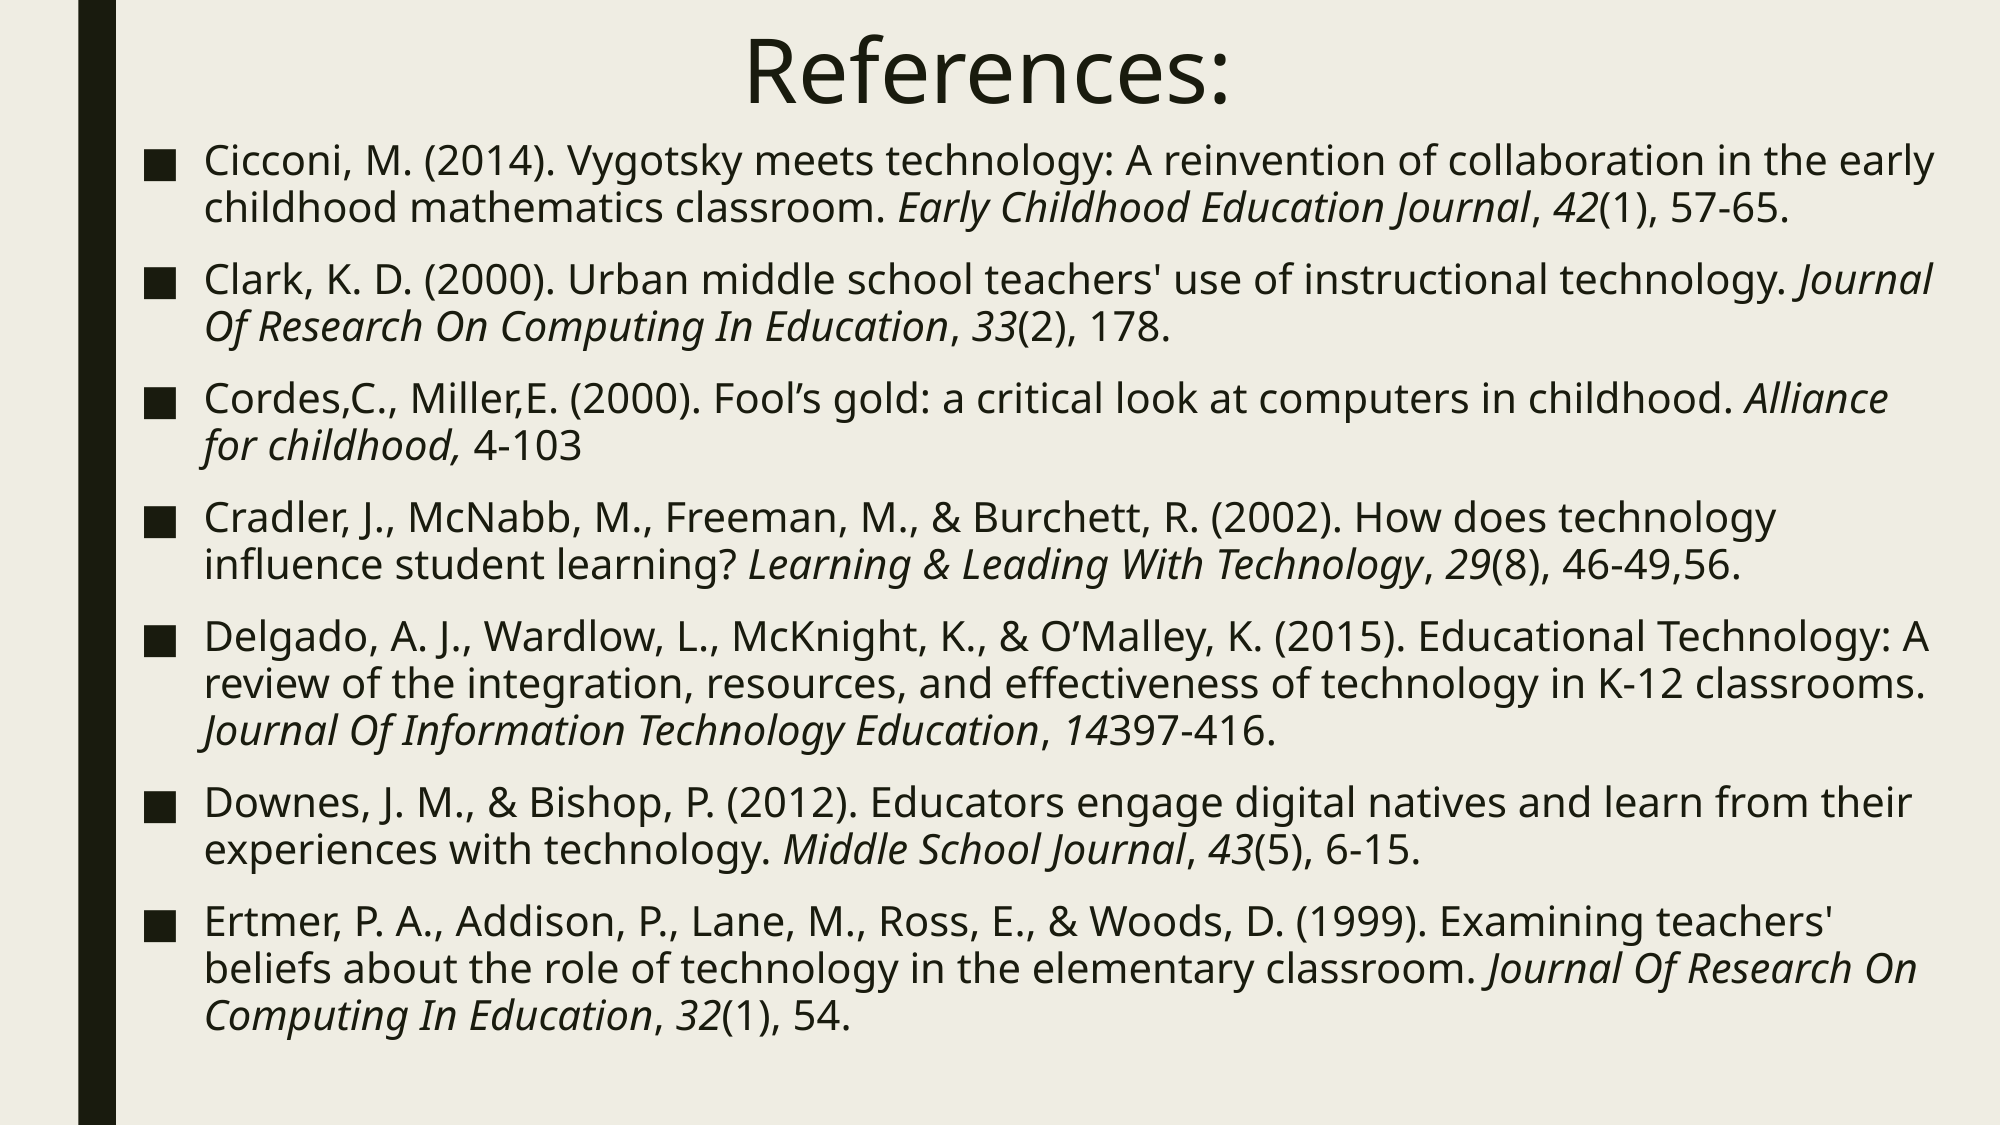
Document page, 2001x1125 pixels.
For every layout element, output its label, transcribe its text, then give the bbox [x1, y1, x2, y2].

title References: [200, 19, 1776, 130]
list Cicconi, M. (2014). Vygotsky meets technology: A reinvention of collaboration in the early childhood mathematics classroom. Early Childhood Education Journal, 42(1), 57-65. Clark, K. D. (2000). Urban middle school teachers' use of instructional technology. Journal Of Research On Computing In Education, 33(2), 178. Cordes,C., Miller,E. (2000). Fool’s gold: a critical look at computers in childhood. Alliance for childhood, 4-103 Cradler, J., McNabb, M., Freeman, M., & Burchett, R. (2002). How does technology influence student learning? Learning & Leading With Technology, 29(8), 46-49,56. Delgado, A. J., Wardlow, L., McKnight, K., & O’Malley, K. (2015). Educational Technology: A review of the integration, resources, and effectiveness of technology in K-12 classrooms. Journal Of Information Technology Education, 14397-416. Downes, J. M., & Bishop, P. (2012). Educators engage digital natives and learn from their experiences with technology. Middle School Journal, 43(5), 6-15. Ertmer, P. A., Addison, P., Lane, M., Ross, E., & Woods, D. (1999). Examining teachers' beliefs about the role of technology in the elementary classroom. Journal Of Research On Computing In Education, 32(1), 54. [125, 130, 1963, 1077]
